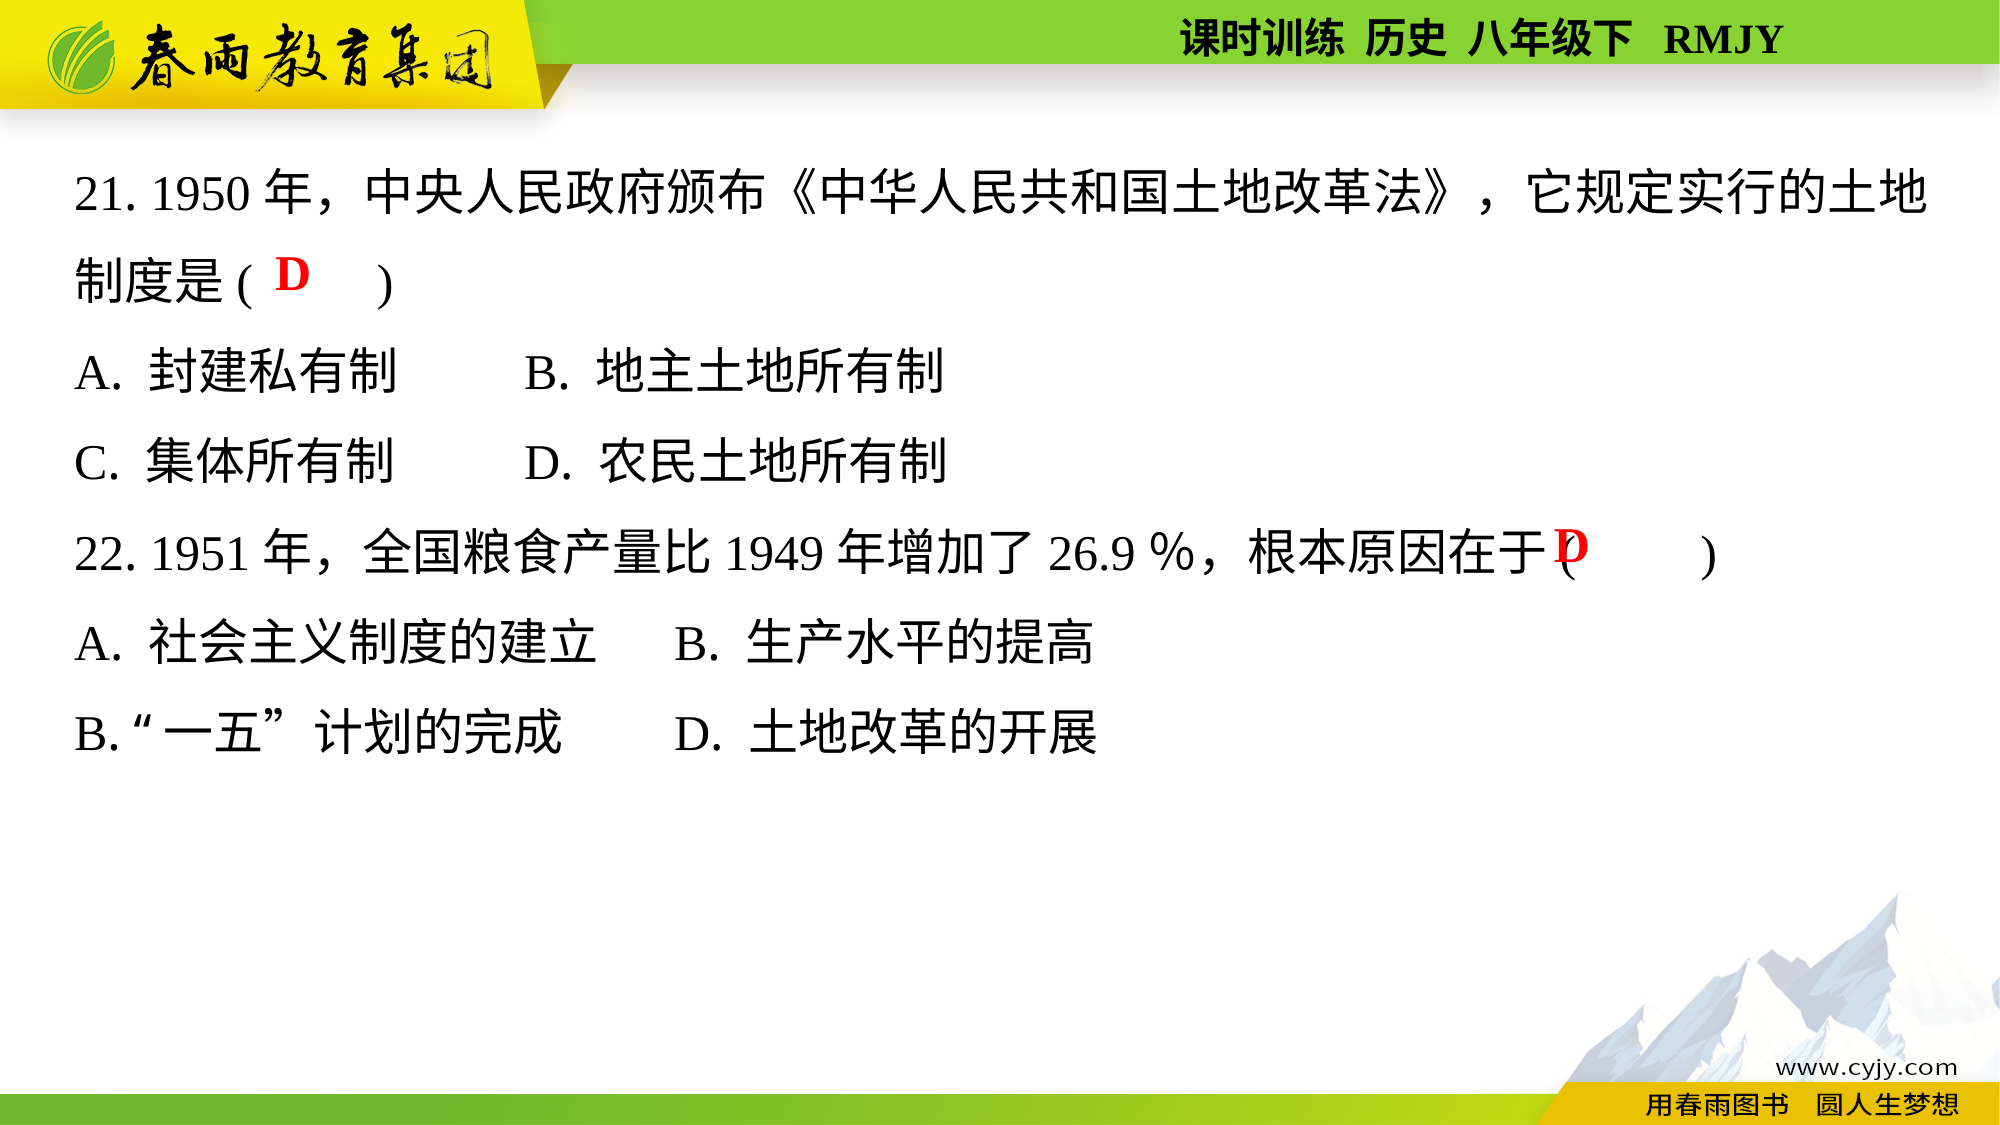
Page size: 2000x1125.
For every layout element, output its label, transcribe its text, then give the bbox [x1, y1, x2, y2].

text_box D [260, 233, 327, 308]
list 21. 1950年，中央人民政府颁布《中华人民共和国土地改革法》，它规定实行的土地制度是( ) A. 封建私有制 B. 地主土地所有制 C. 集体所有制 D. 农民土地所有制 22. 1951年，全国粮食产量比1949年增加了26.9％，根本原因在于( ) A. 社会主义制度的建立 B. 生产水平的提高 B. “一五”计划的完成 D. 土地改革的开展 [59, 122, 1944, 774]
text_box D [1539, 504, 1605, 580]
picture [0, 0, 2000, 1125]
